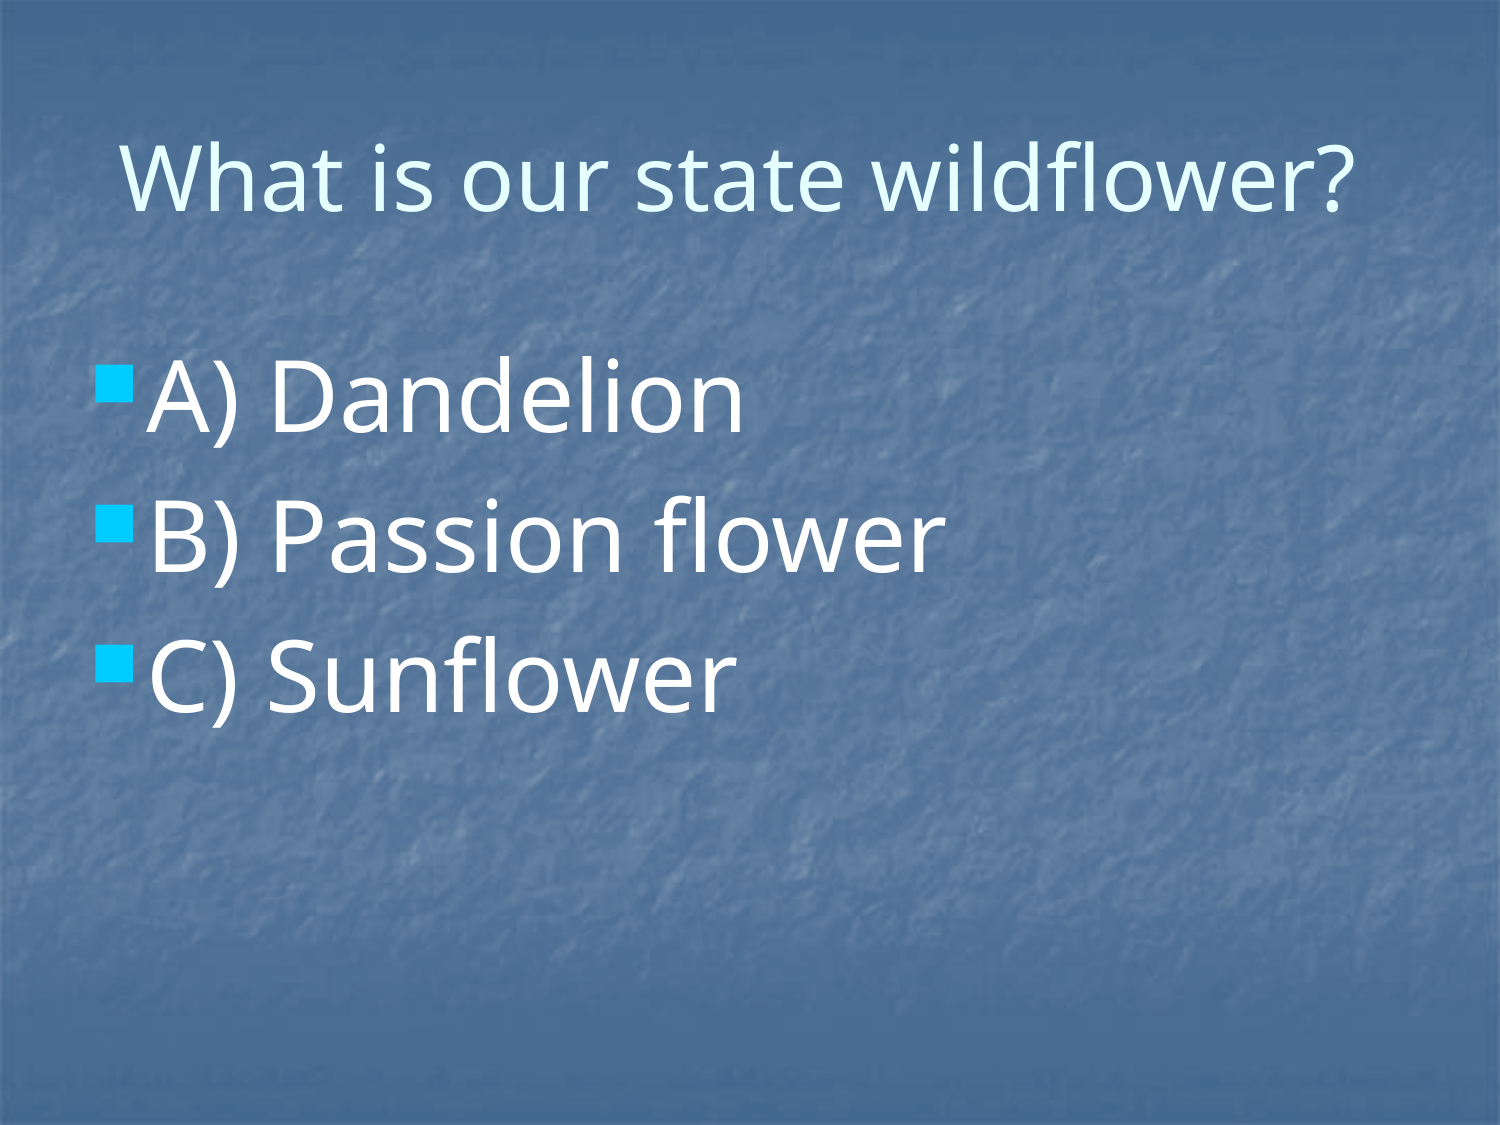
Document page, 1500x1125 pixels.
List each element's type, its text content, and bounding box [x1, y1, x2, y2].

title What is our state wildflower? [74, 62, 1426, 288]
list A) Dandelion B) Passion flower C) Sunflower [74, 324, 1426, 1001]
